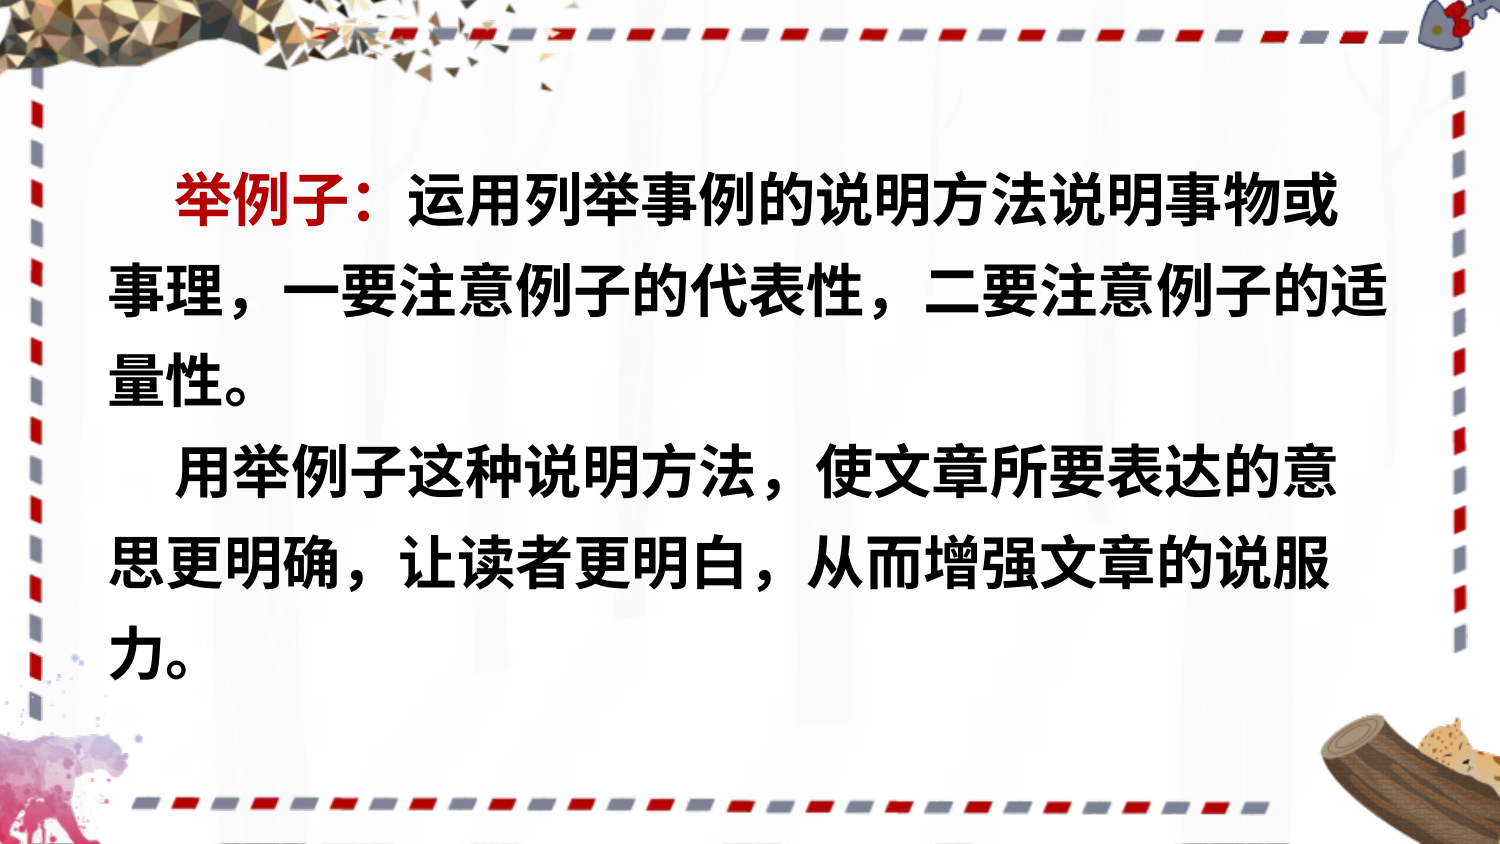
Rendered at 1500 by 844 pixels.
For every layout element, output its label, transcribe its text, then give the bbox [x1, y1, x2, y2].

picture [0, 0, 1248, 844]
picture [721, 0, 1500, 844]
text_box 举例子：运用列举事例的说明方法说明事物或事理，一要注意例子的代表性，二要注意例子的适量性。 用举例子这种说明方法，使文章所要表达的意思更明确，让读者更明白，从而增强文章的说服力。 [92, 134, 1407, 695]
